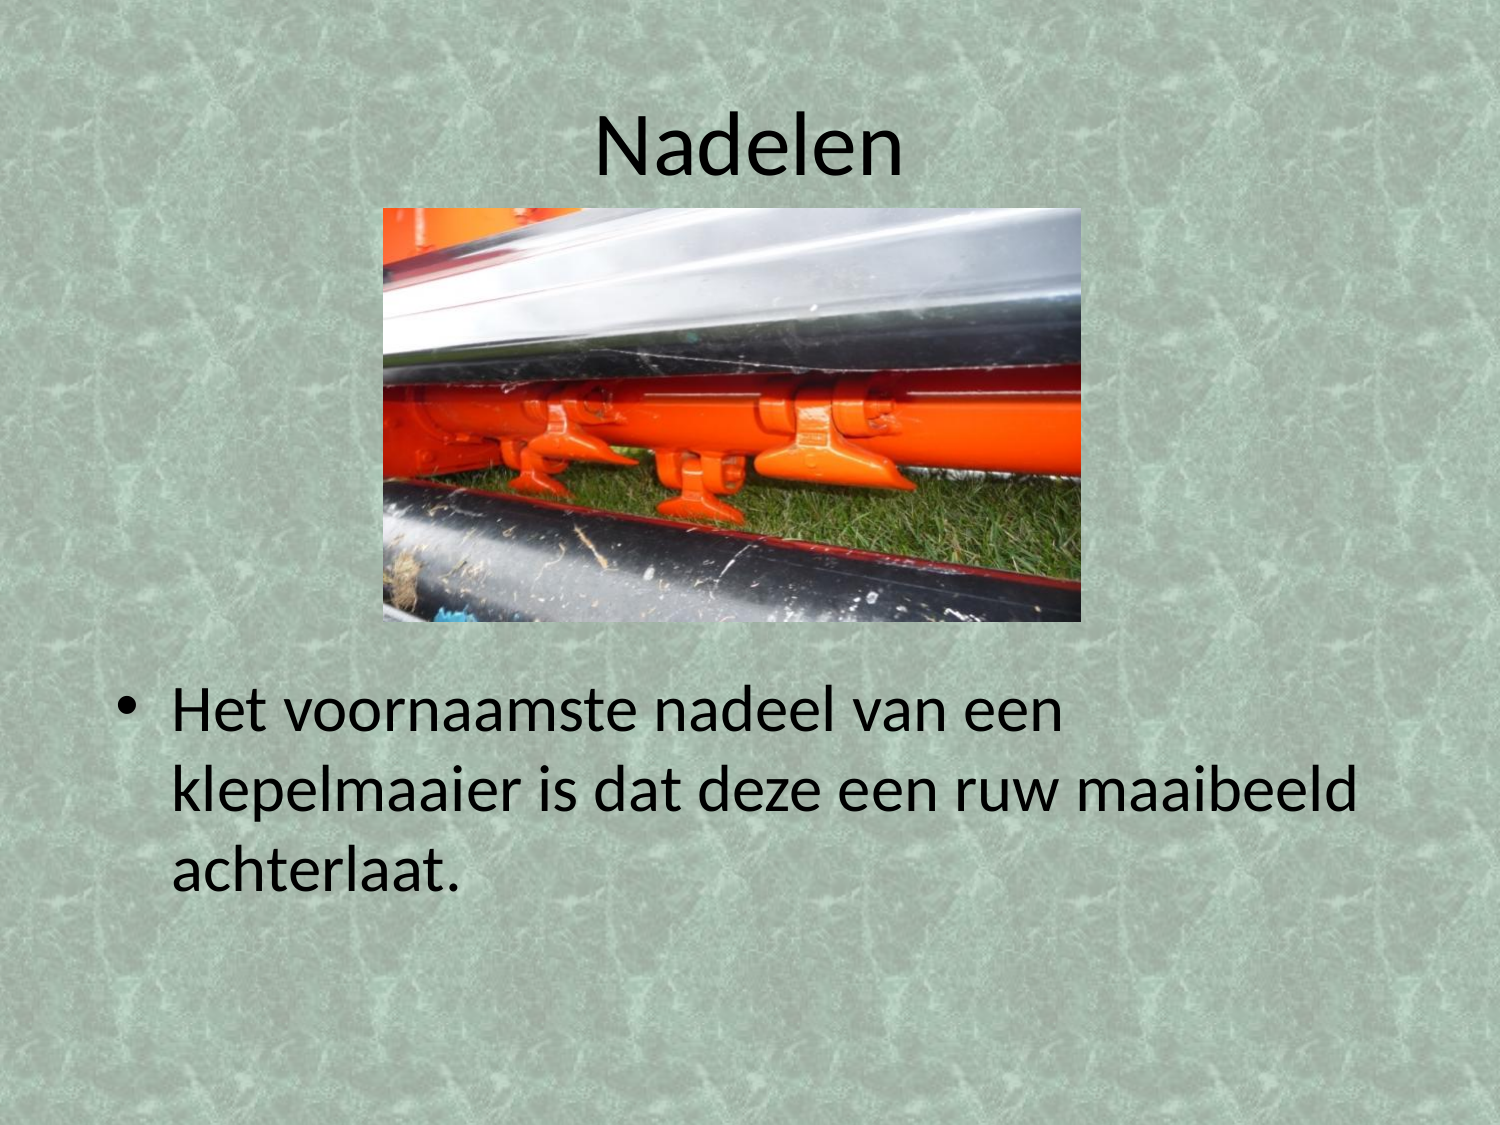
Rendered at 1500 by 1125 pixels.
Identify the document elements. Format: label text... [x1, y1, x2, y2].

list Het voornaamste nadeel van een klepelmaaier is dat deze een ruw maaibeeld achterlaat. [100, 656, 1425, 1005]
title Nadelen [75, 45, 1425, 233]
picture [383, 207, 1081, 622]
